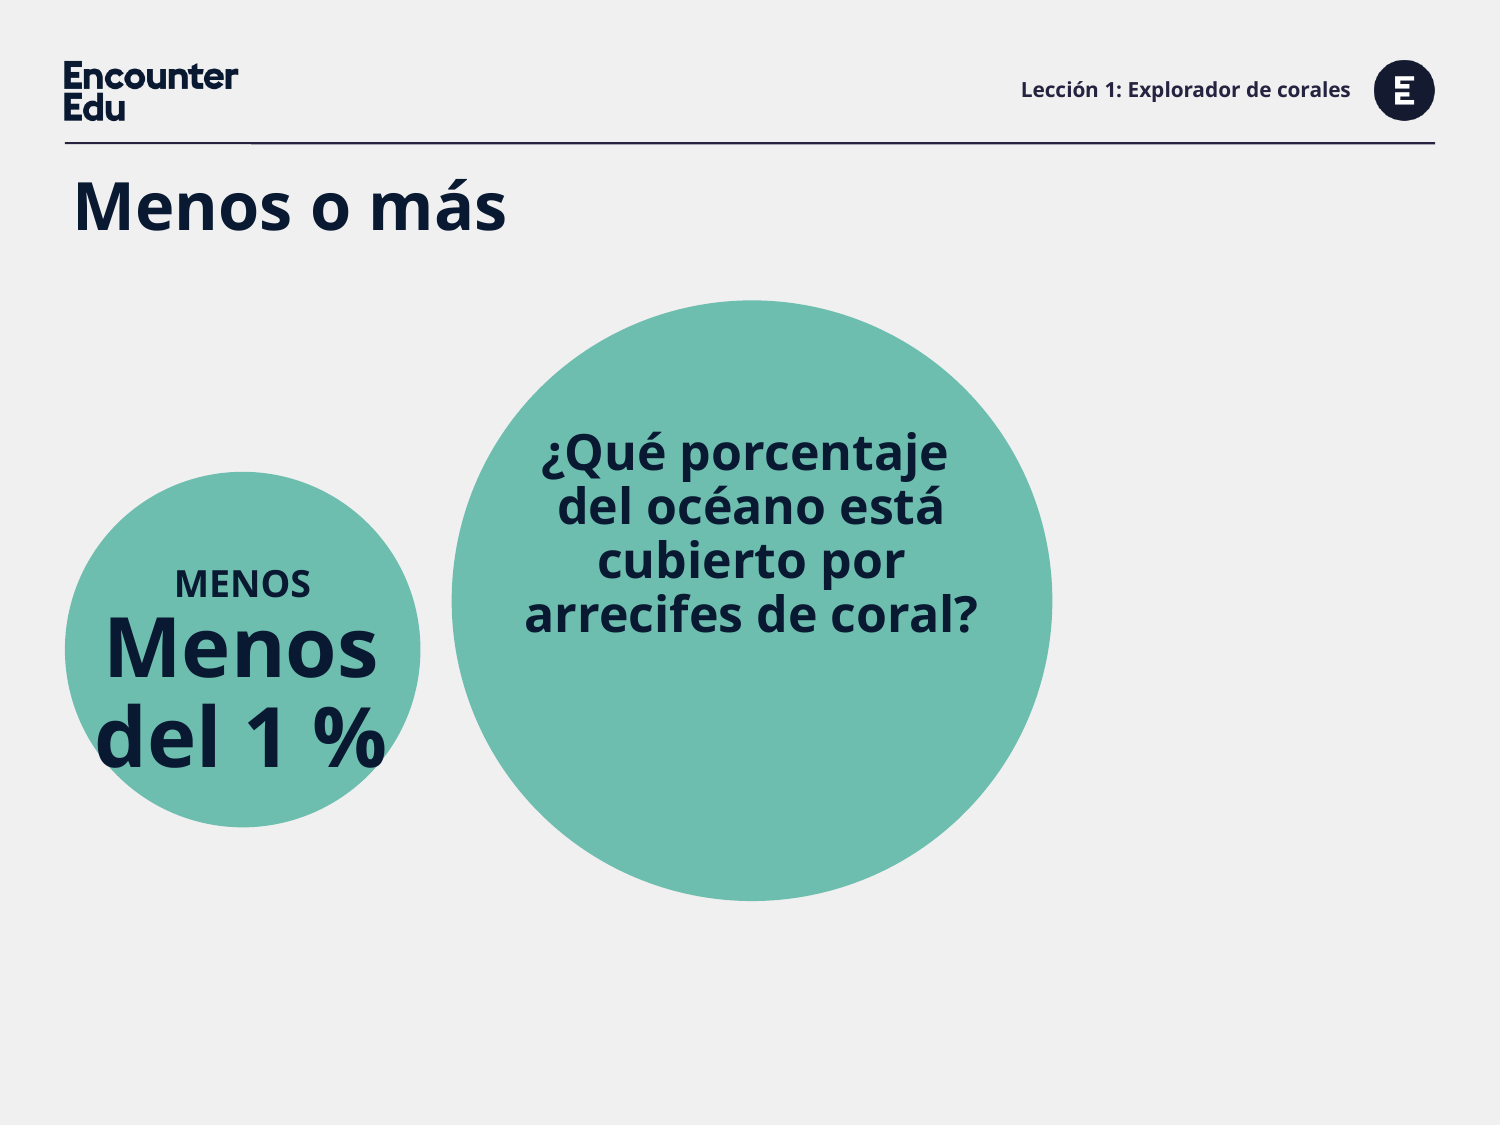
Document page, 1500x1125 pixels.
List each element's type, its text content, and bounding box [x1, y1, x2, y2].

picture [60, 59, 243, 122]
list MENOS [64, 515, 421, 656]
text_box Menos o más [64, 156, 587, 252]
picture [1372, 58, 1436, 122]
list Menos del 1 % [82, 597, 400, 780]
list ¿Qué porcentaje del océano está cubierto por arrecifes de coral? [482, 419, 1021, 602]
title Lección 1: Explorador de corales [749, 67, 1359, 114]
